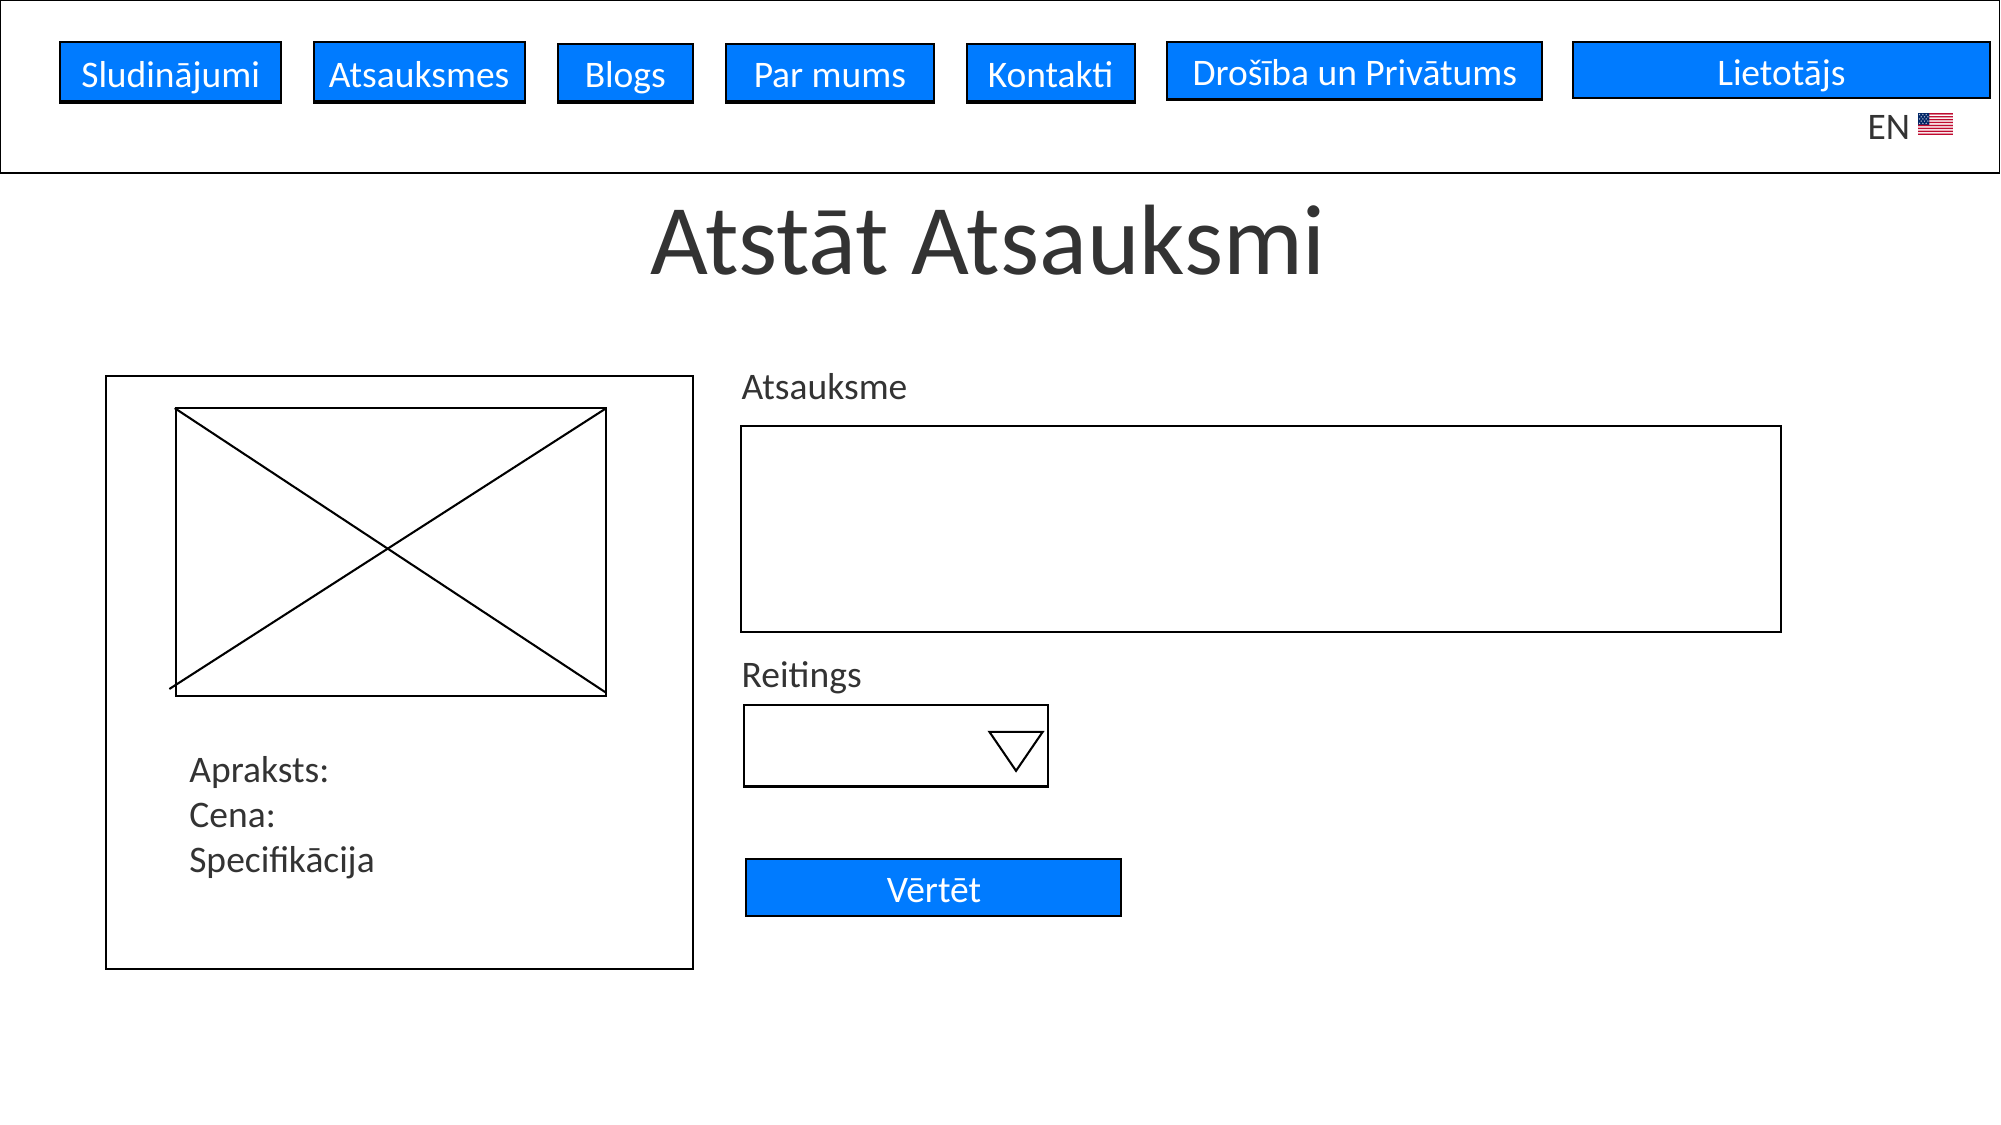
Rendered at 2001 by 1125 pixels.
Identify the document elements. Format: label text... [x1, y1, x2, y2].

text_box [0, 0, 2000, 174]
text_box Par mums [725, 43, 935, 102]
text_box Atstāt Atsauksmi [634, 197, 1366, 271]
text_box Blogs [557, 43, 694, 102]
text_box Apraksts: Cena: Specifikācija [174, 737, 605, 888]
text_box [169, 408, 607, 696]
text_box [987, 730, 1045, 773]
text_box Vērtēt [745, 858, 1122, 917]
text_box Drošība un Privātums [1166, 41, 1543, 100]
text_box [740, 425, 1782, 633]
text_box Kontakti [966, 43, 1136, 102]
picture [1918, 113, 1953, 135]
text_box [743, 704, 1049, 788]
text_box Reitings [726, 643, 877, 703]
text_box Atsauksme [726, 354, 923, 415]
text_box Atsauksmes [313, 41, 526, 103]
text_box [105, 375, 694, 970]
text_box Sludinājumi [59, 41, 282, 103]
text_box EN [1853, 99, 1926, 155]
text_box Lietotājs [1572, 41, 1991, 99]
